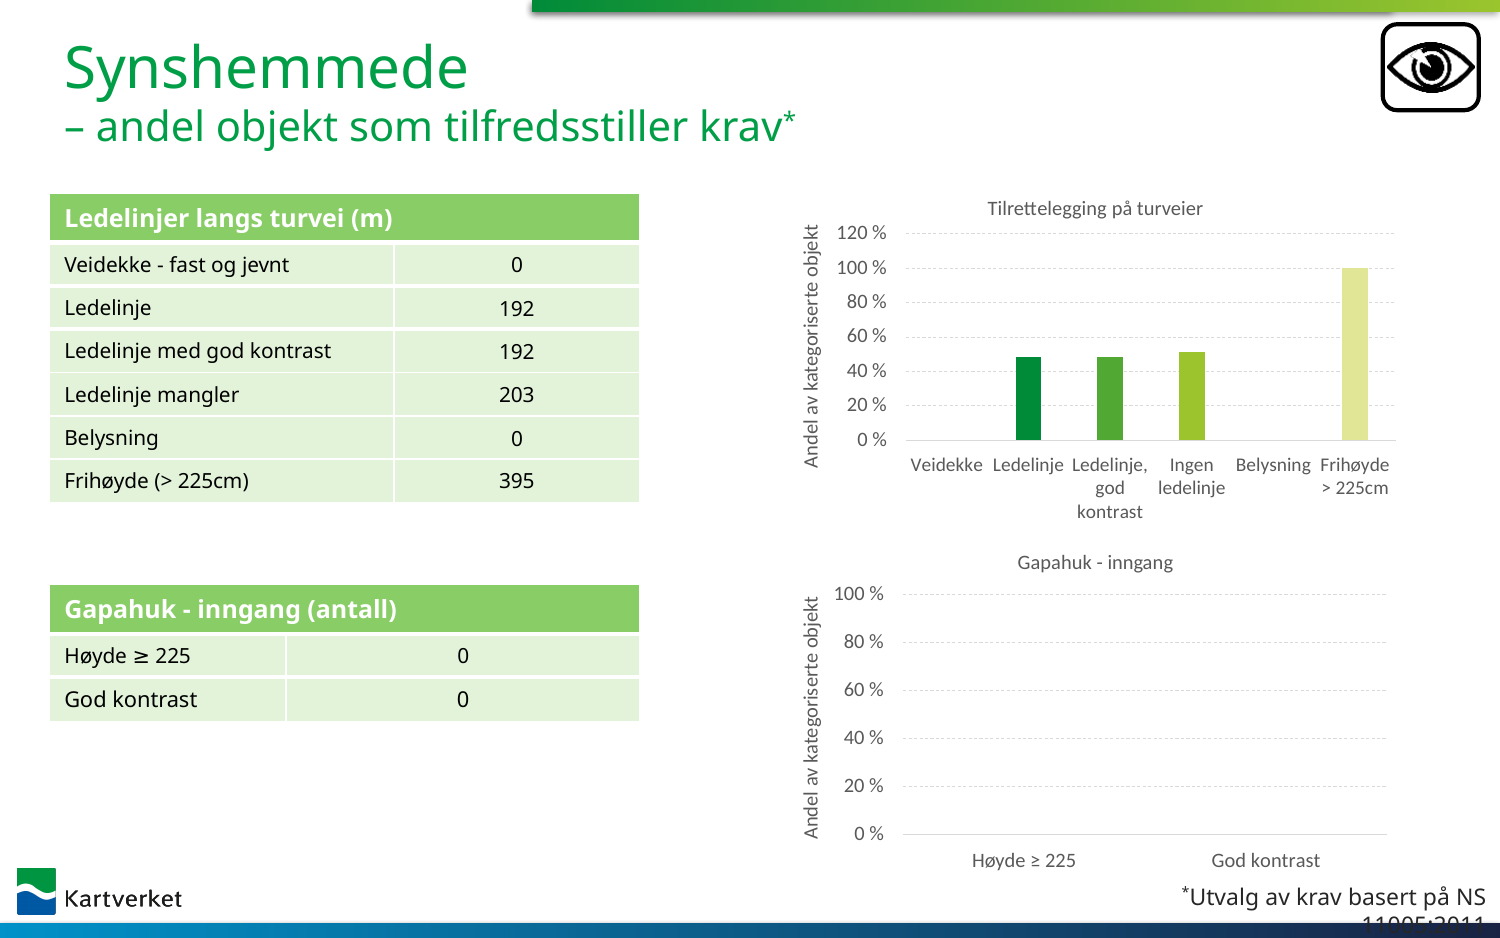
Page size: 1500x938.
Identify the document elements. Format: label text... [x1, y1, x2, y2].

table_cell Frihøyde (> 225cm) [50, 460, 393, 502]
table_cell 0 [287, 679, 639, 721]
table_cell Ledelinje mangler [50, 373, 393, 415]
table_cell Belysning [50, 417, 393, 458]
table_header Gapahuk - inngang (antall) [50, 585, 639, 632]
table_cell Ledelinje med god kontrast [50, 331, 393, 372]
table_cell 203 [395, 373, 639, 415]
table_header Ledelinjer langs turvei (m) [50, 194, 639, 240]
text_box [1382, 24, 1480, 111]
table_cell 0 [395, 417, 639, 458]
table_cell 0 [395, 245, 639, 284]
table_cell 0 [287, 636, 639, 675]
table_cell Høyde ≥ 225 [50, 636, 285, 675]
picture [791, 541, 1400, 880]
text_box *Utvalg av krav basert på NS 11005:2011 [1068, 873, 1500, 938]
table_cell Veidekke - fast og jevnt [50, 245, 393, 284]
table_cell 192 [395, 331, 639, 372]
text_box Synshemmede – andel objekt som tilfredsstiller krav* [49, 24, 1431, 158]
picture [791, 187, 1400, 526]
table_cell 192 [395, 288, 639, 327]
table_cell 395 [395, 460, 639, 502]
table_cell God kontrast [50, 679, 285, 721]
table_cell Ledelinje [50, 288, 393, 327]
